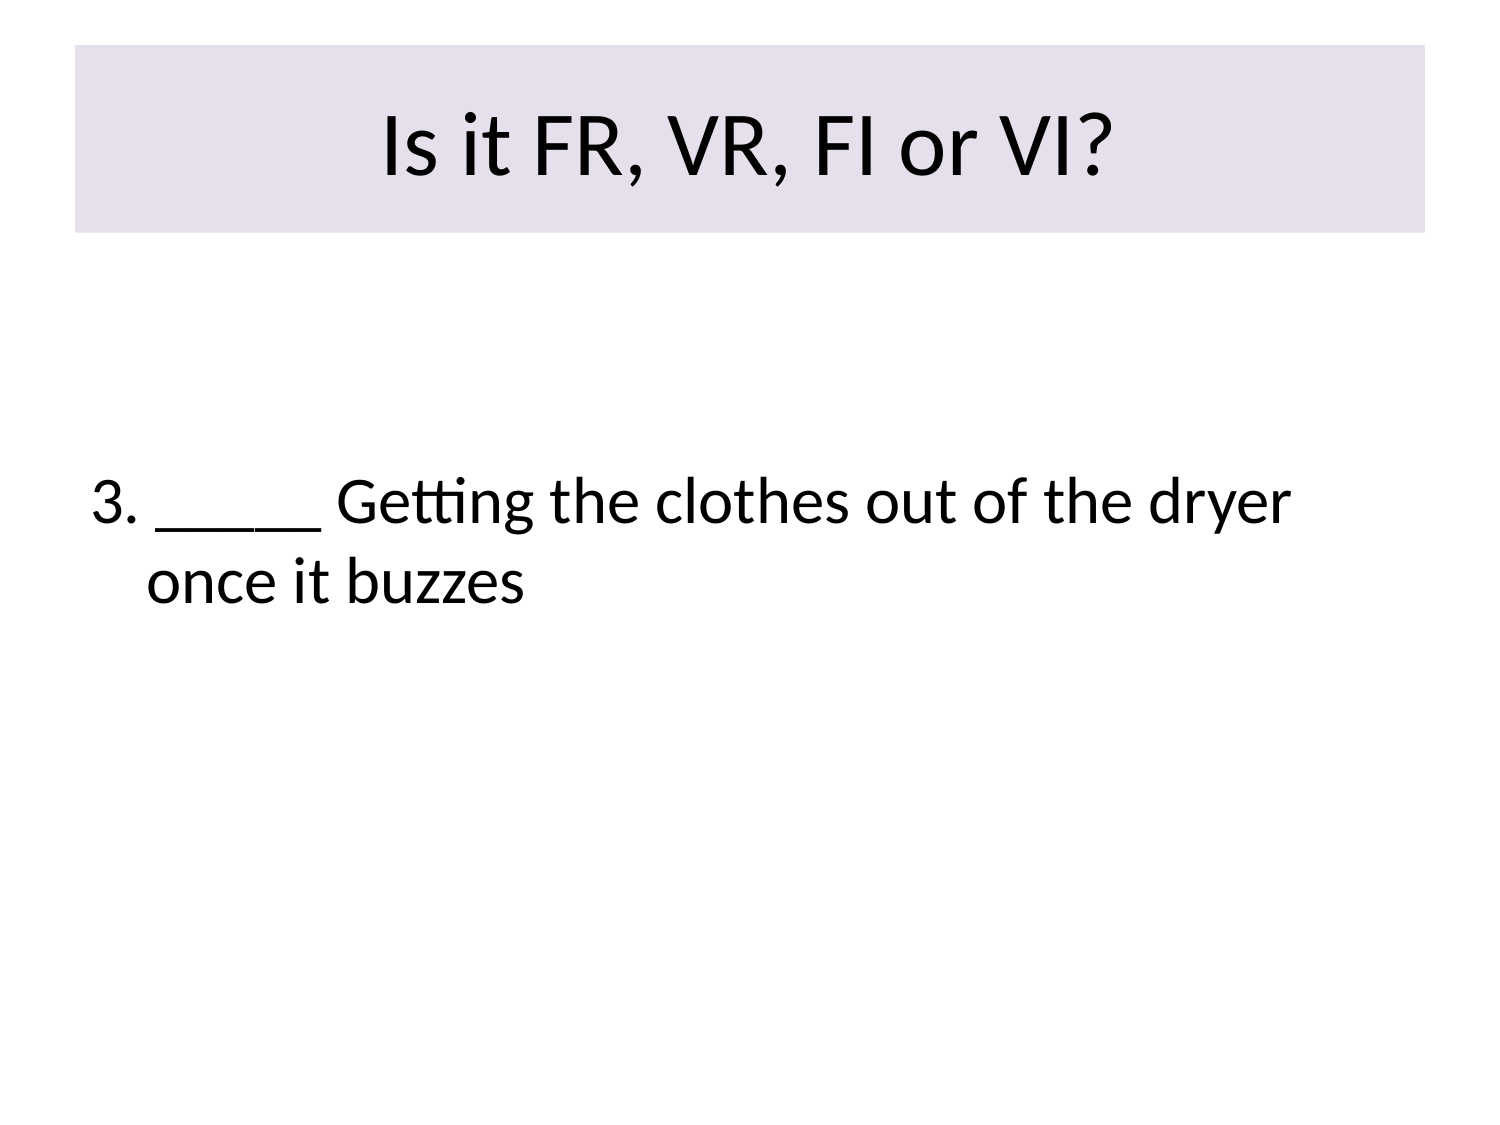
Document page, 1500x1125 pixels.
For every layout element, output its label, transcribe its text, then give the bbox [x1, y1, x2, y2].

list 3. _____ Getting the clothes out of the dryer once it buzzes [75, 262, 1425, 1005]
title Is it FR, VR, FI or VI? [75, 45, 1425, 233]
